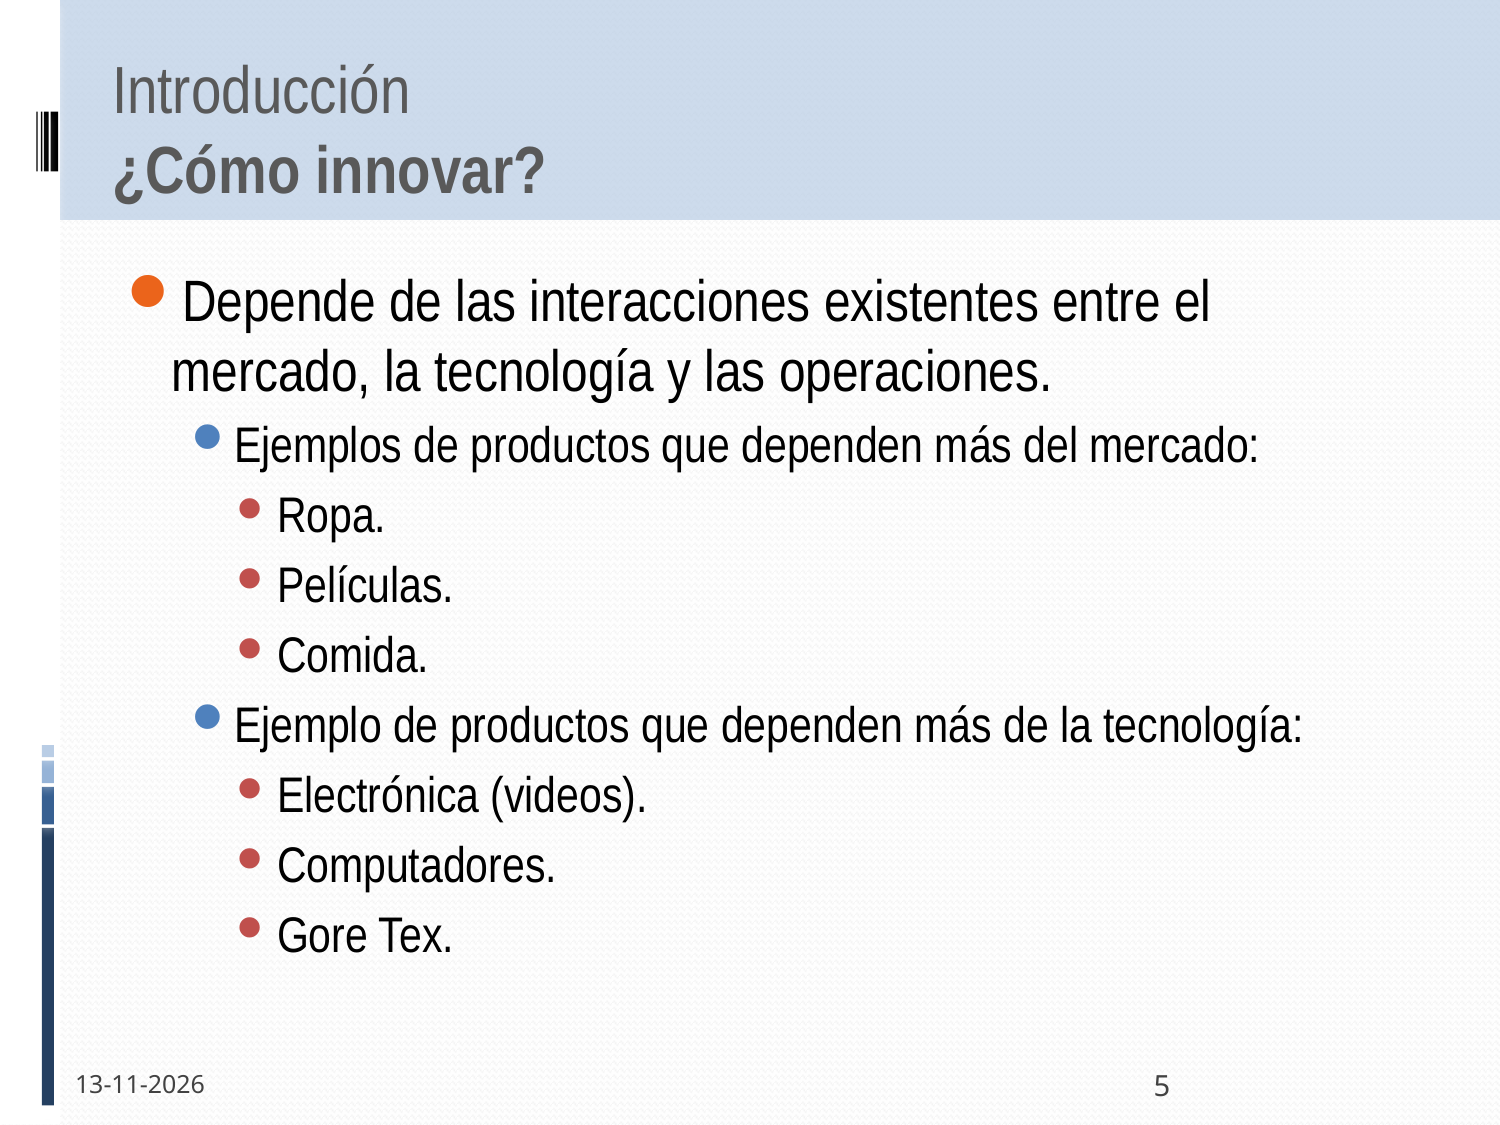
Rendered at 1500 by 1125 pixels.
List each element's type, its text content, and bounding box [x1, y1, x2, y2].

list Depende de las interacciones existentes entre el mercado, la tecnología y las operaciones. Ejemplos de productos que dependen más del mercado: Ropa. Películas. Comida. Ejemplo de productos que dependen más de la tecnología: Electrónica (videos). Computadores. Gore Tex. [111, 255, 1436, 1038]
title Introducción ¿Cómo innovar? [111, 18, 1436, 207]
slide_number 5 [1045, 1046, 1171, 1107]
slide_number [75, 1042, 243, 1103]
